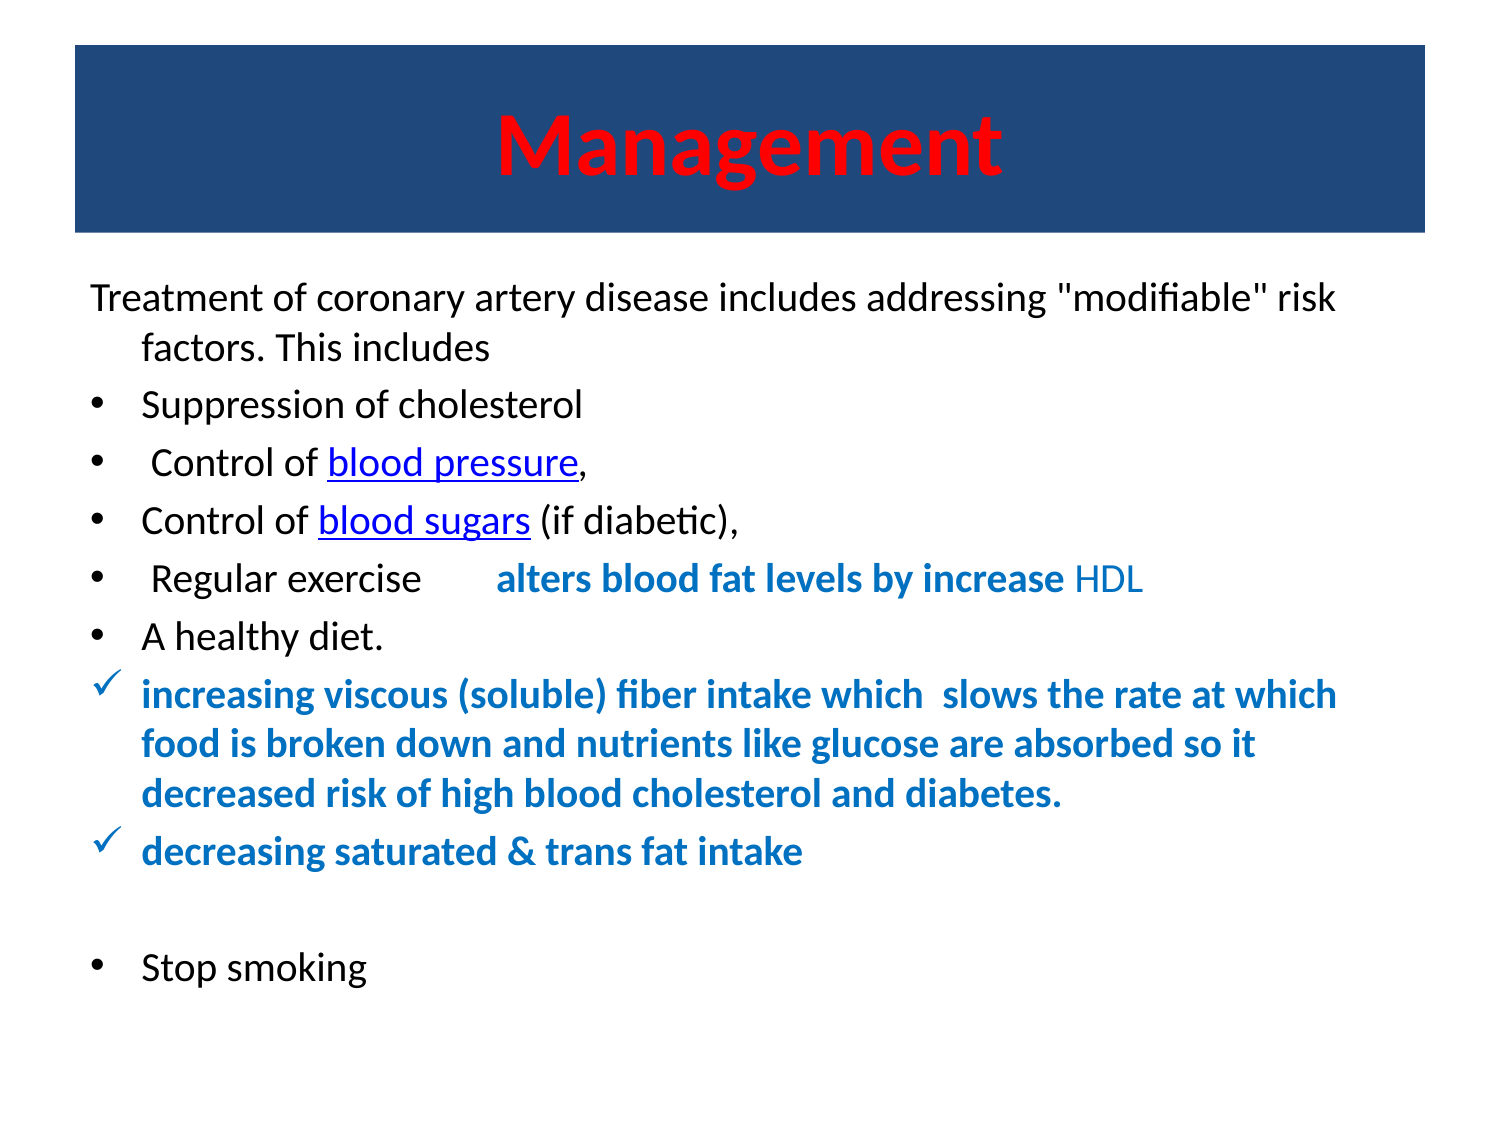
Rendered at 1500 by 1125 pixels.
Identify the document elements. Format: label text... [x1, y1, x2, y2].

list Treatment of coronary artery disease includes addressing "modifiable" risk factors. This includes Suppression of cholesterol Control of blood pressure, Control of blood sugars (if diabetic), Regular exercise alters blood fat levels by increase HDL A healthy diet. increasing viscous (soluble) fiber intake which slows the rate at which food is broken down and nutrients like glucose are absorbed so it decreased risk of high blood cholesterol and diabetes. decreasing saturated & trans fat intake Stop smoking [75, 262, 1425, 1005]
title Management [75, 45, 1425, 233]
